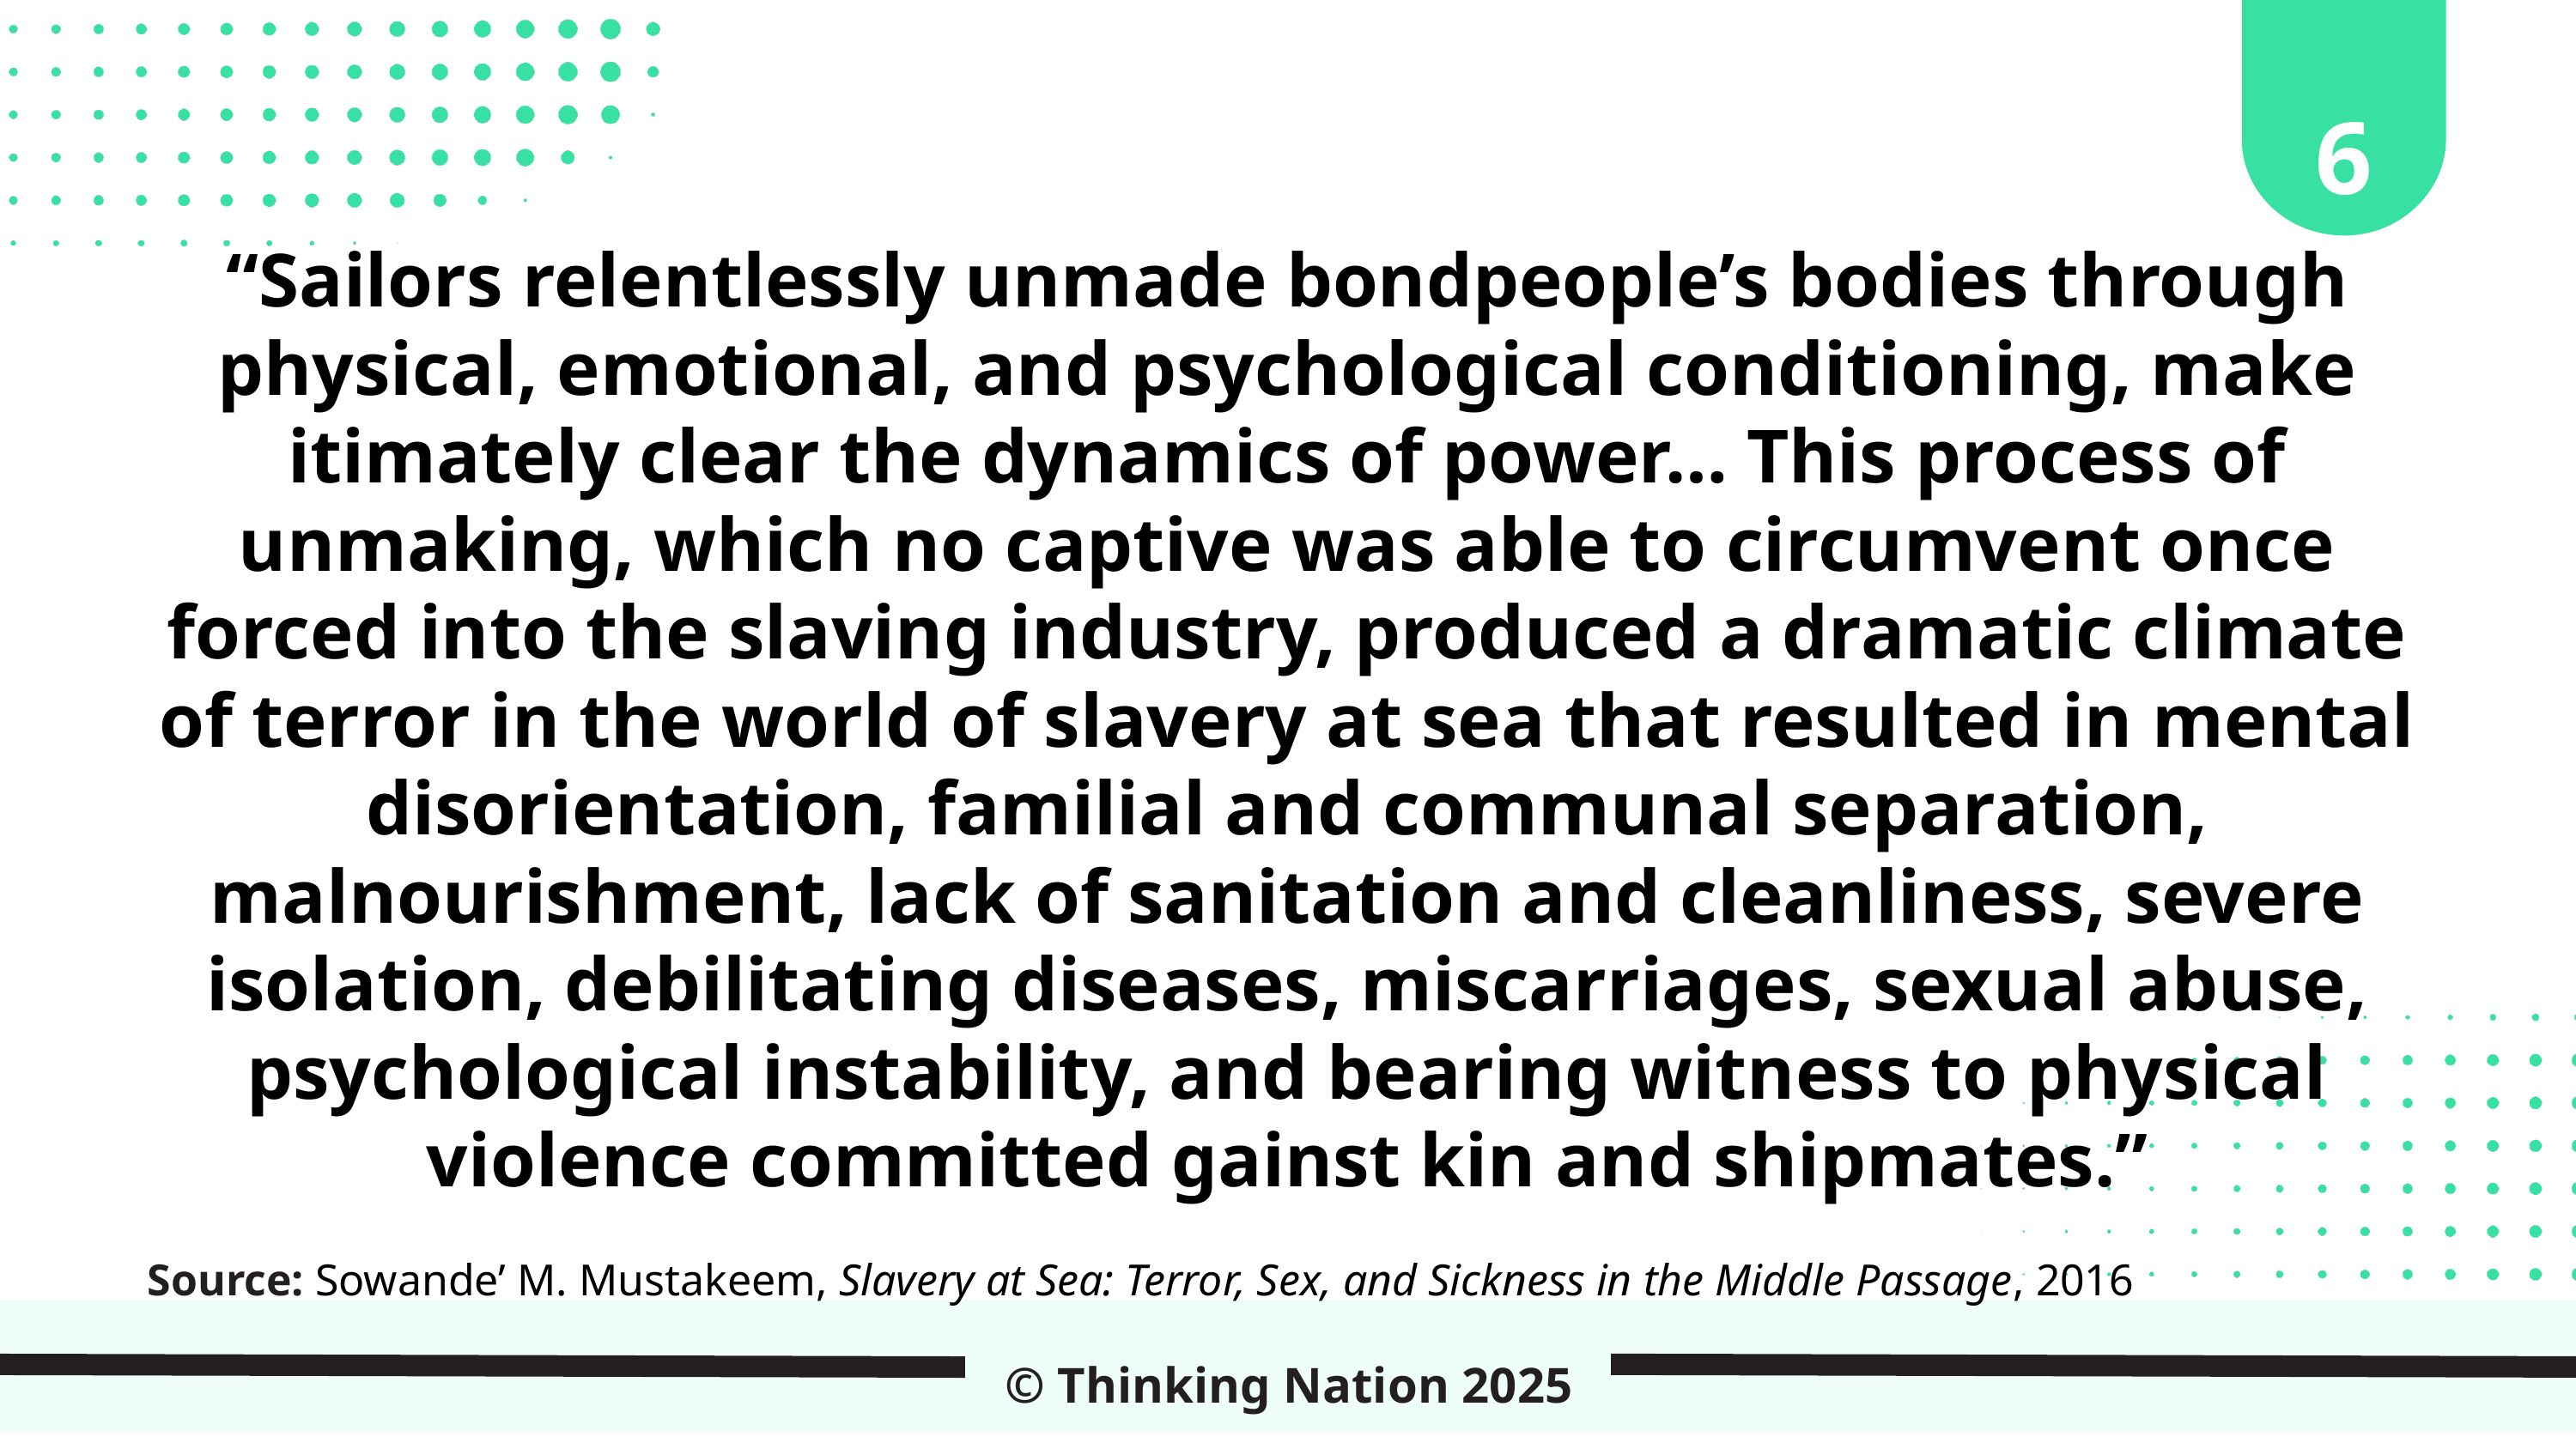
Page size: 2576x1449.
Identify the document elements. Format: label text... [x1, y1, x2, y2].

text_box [2233, 0, 2455, 236]
text_box [0, 0, 660, 246]
text_box [2429, 1013, 2576, 1299]
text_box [0, 1299, 2576, 1433]
text_box “Sailors relentlessly unmade bondpeople’s bodies through physical, emotional, and psychological conditioning, make itimately clear the dynamics of power… This process of unmaking, which no captive was able to circumvent once forced into the slaving industry, produced a dramatic climate of terror in the world of slavery at sea that resulted in mental disorientation, familial and communal separation, malnourishment, lack of sanitation and cleanliness, severe isolation, debilitating diseases, miscarriages, sexual abuse, psychological instability, and bearing witness to physical violence committed gainst kin and shipmates.” Source: Sowande’ M. Mustakeem, Slavery at Sea: Terror, Sex, and Sickness in the Middle Passage, 2016 [147, 233, 2429, 1299]
